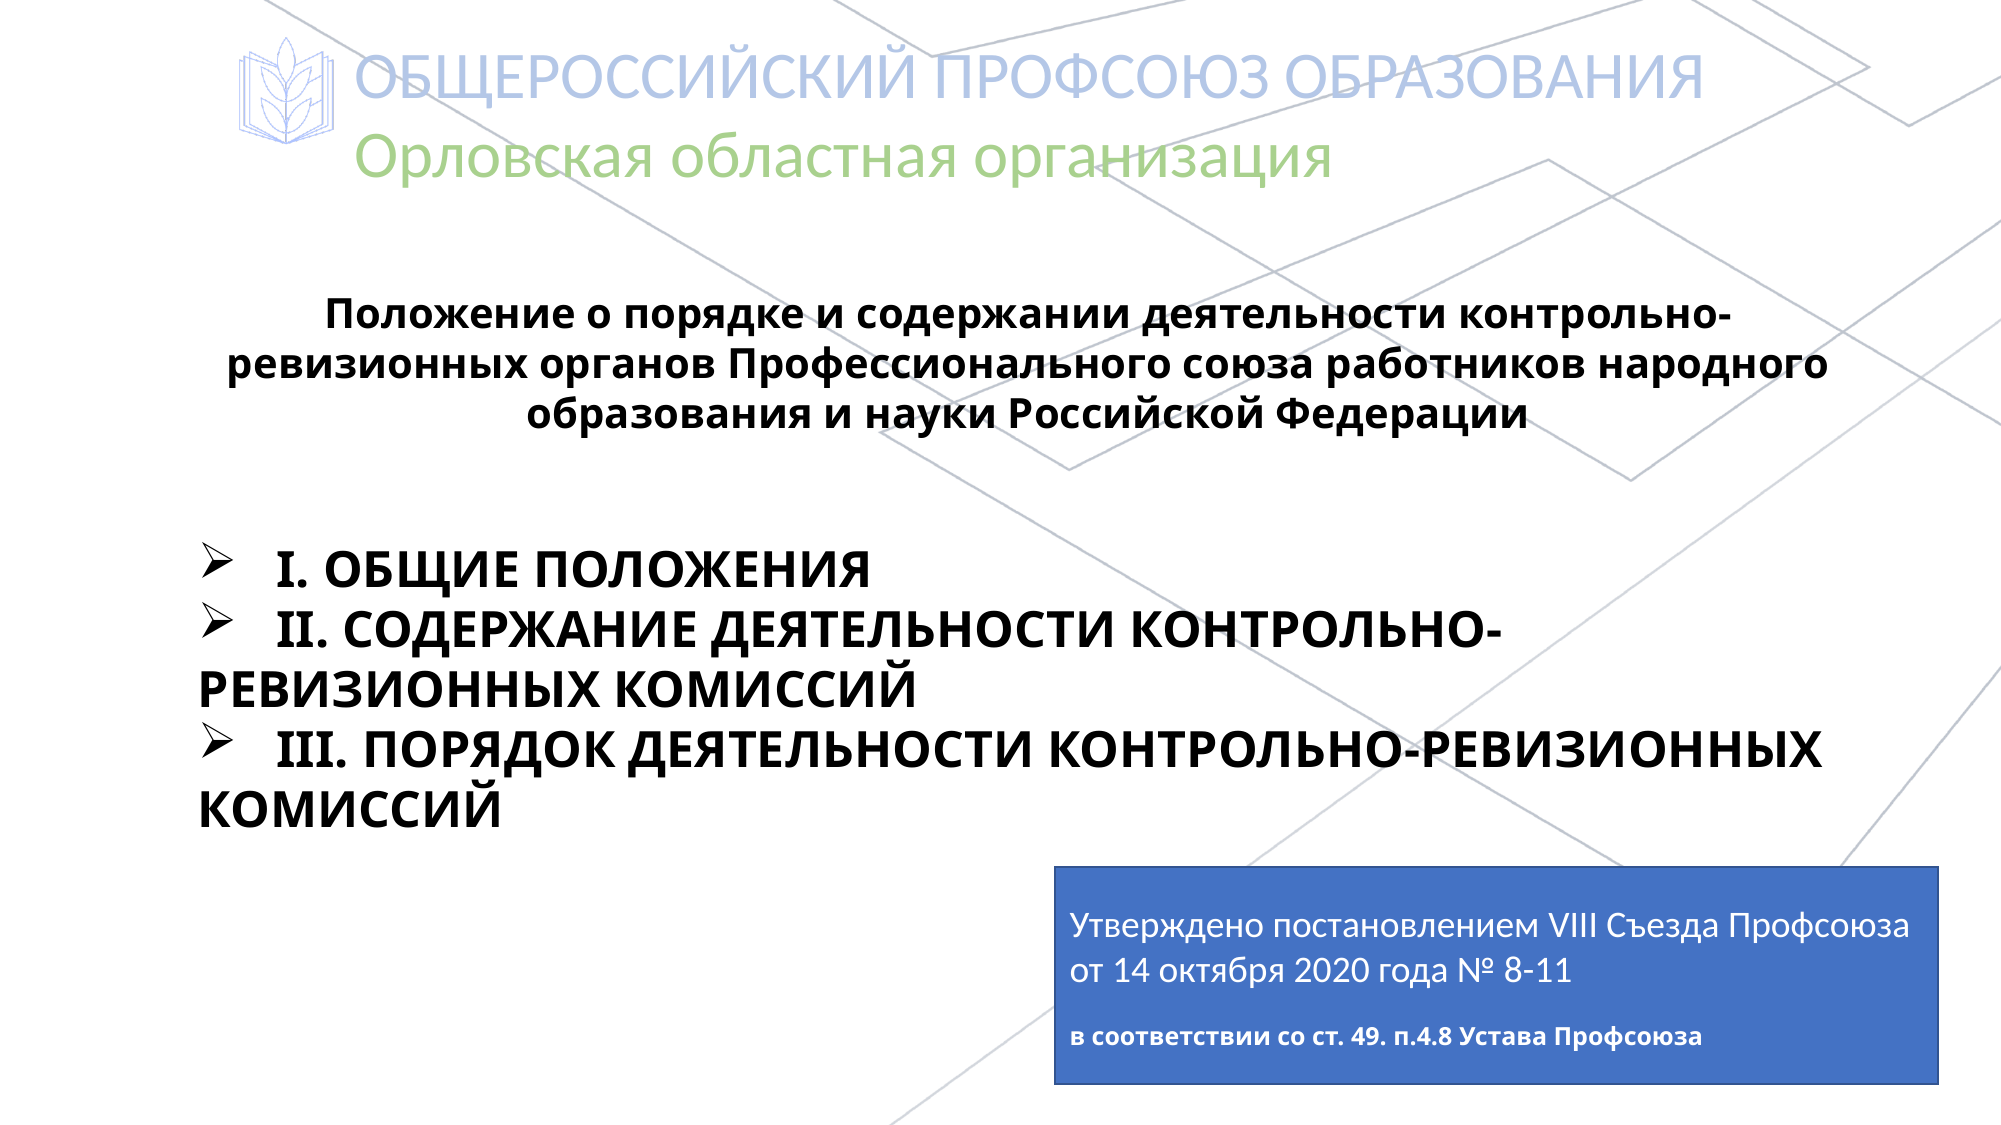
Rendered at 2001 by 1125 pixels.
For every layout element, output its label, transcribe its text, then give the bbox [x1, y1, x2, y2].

text_box Утверждено постановлением VIII Съезда Профсоюза от 14 октября 2020 года № 8-11 в соответствии со ст. 49. п.4.8 Устава Профсоюза [1874, 866, 1939, 1085]
text_box Положение о порядке и содержании деятельности контрольно-ревизионных органов Профессионального союза работников народного образования и науки Российской Федерации I. ОБЩИЕ ПОЛОЖЕНИЯ II. СОДЕРЖАНИЕ ДЕЯТЕЛЬНОСТИ КОНТРОЛЬНО-РЕВИЗИОННЫХ КОМИССИЙ III. ПОРЯДОК ДЕЯТЕЛЬНОСТИ КОНТРОЛЬНО-РЕВИЗИОННЫХ КОМИССИЙ [183, 189, 1874, 1125]
text_box ОБЩЕРОССИЙСКИЙ ПРОФСОЮЗ ОБРАЗОВАНИЯ Орловская областная организация [354, 23, 1903, 190]
picture [220, 24, 355, 159]
